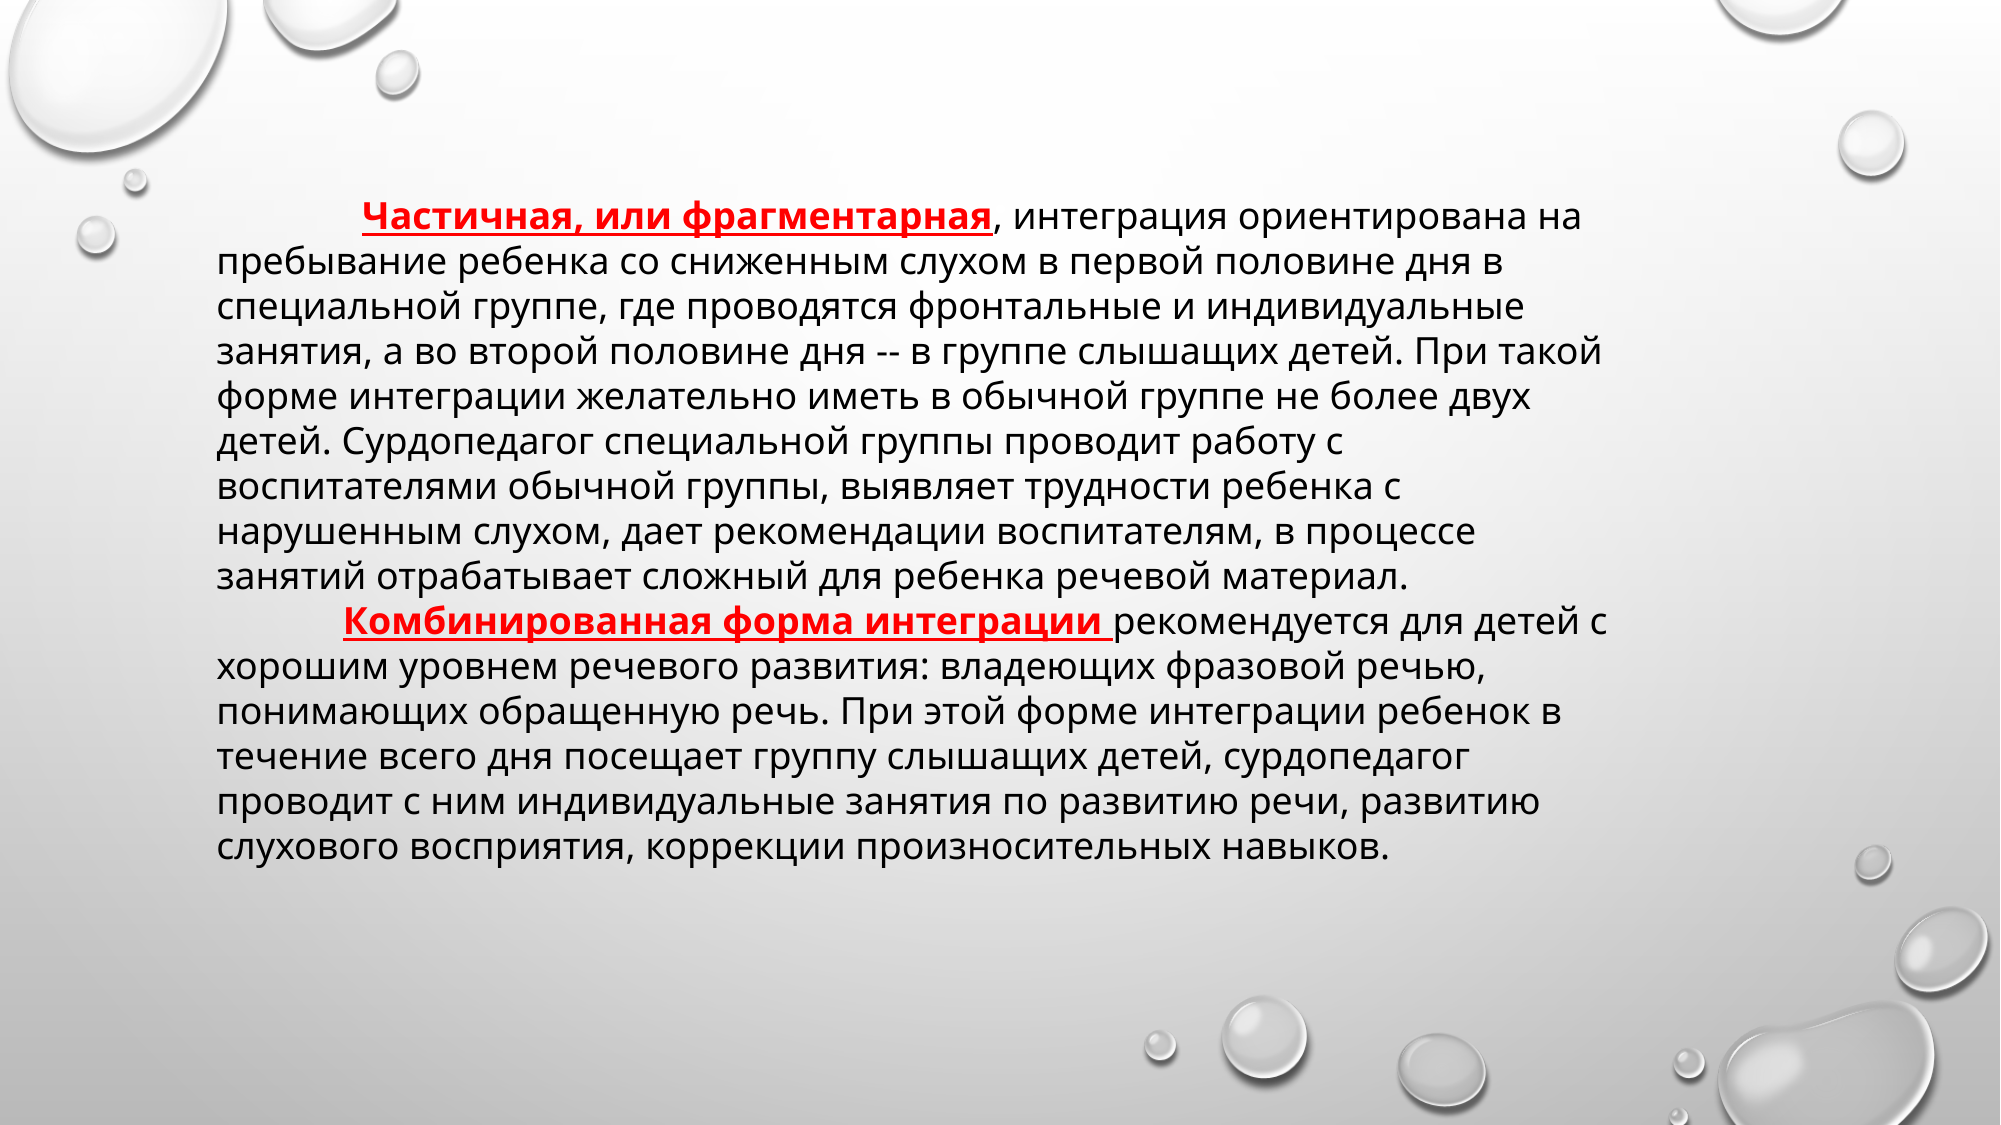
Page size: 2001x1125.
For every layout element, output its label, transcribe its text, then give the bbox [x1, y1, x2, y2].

picture [0, 0, 2000, 1125]
text_box Частичная, или фрагментарная, интеграция ориентирована на пребывание ребенка со сниженным слухом в первой половине дня в специальной группе, где проводятся фронтальные и индивидуальные занятия, а во второй половине дня -- в группе слышащих детей. При такой форме интеграции желательно иметь в обычной группе не более двух детей. Сурдопедагог специальной группы проводит работу с воспитателями обычной группы, выявляет трудности ребенка с нарушенным слухом, дает рекомендации воспитателям, в процессе занятий отрабатывает сложный для ребенка речевой материал. Комбинированная форма интеграции рекомендуется для детей с хорошим уровнем речевого развития: владеющих фразовой речью, понимающих обращенную речь. При этой форме интеграции ребенок в течение всего дня посещает группу слышащих детей, сурдопедагог проводит с ним индивидуальные занятия по развитию речи, развитию слухового восприятия, коррекции произносительных навыков. [201, 184, 1637, 875]
